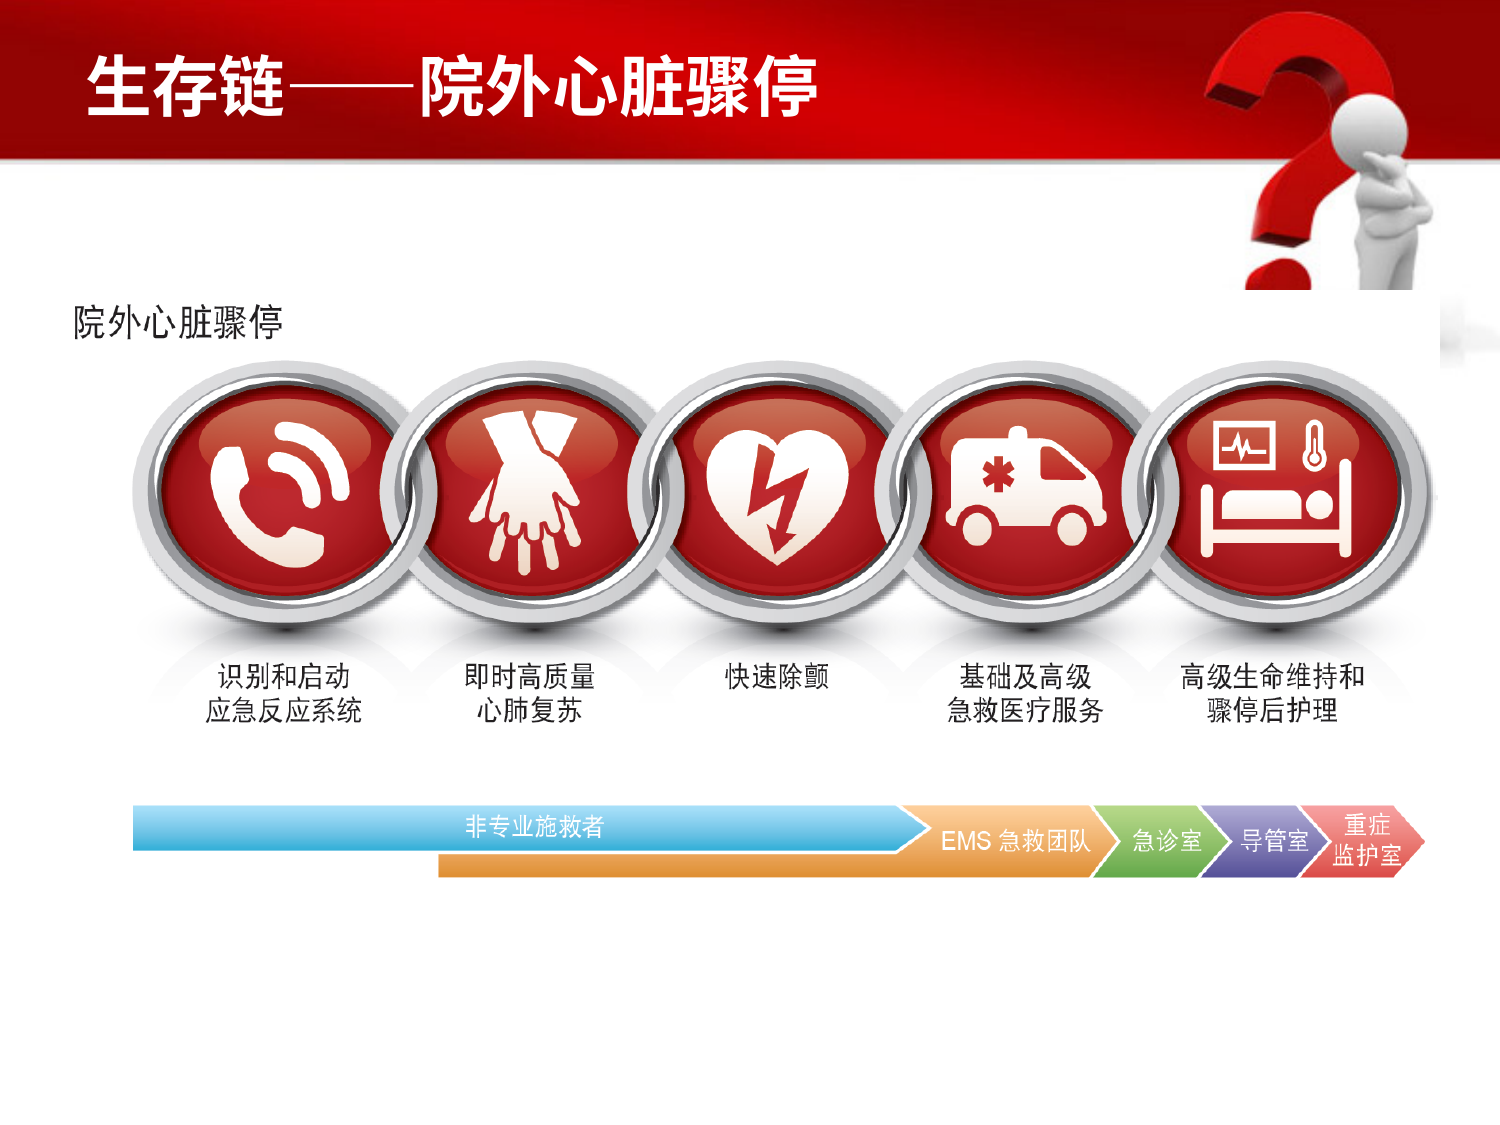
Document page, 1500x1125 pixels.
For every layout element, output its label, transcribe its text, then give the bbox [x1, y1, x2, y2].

picture [0, 0, 1500, 1125]
text_box [74, 45, 1425, 233]
title 生存链——院外心脏骤停 [70, 31, 1421, 139]
